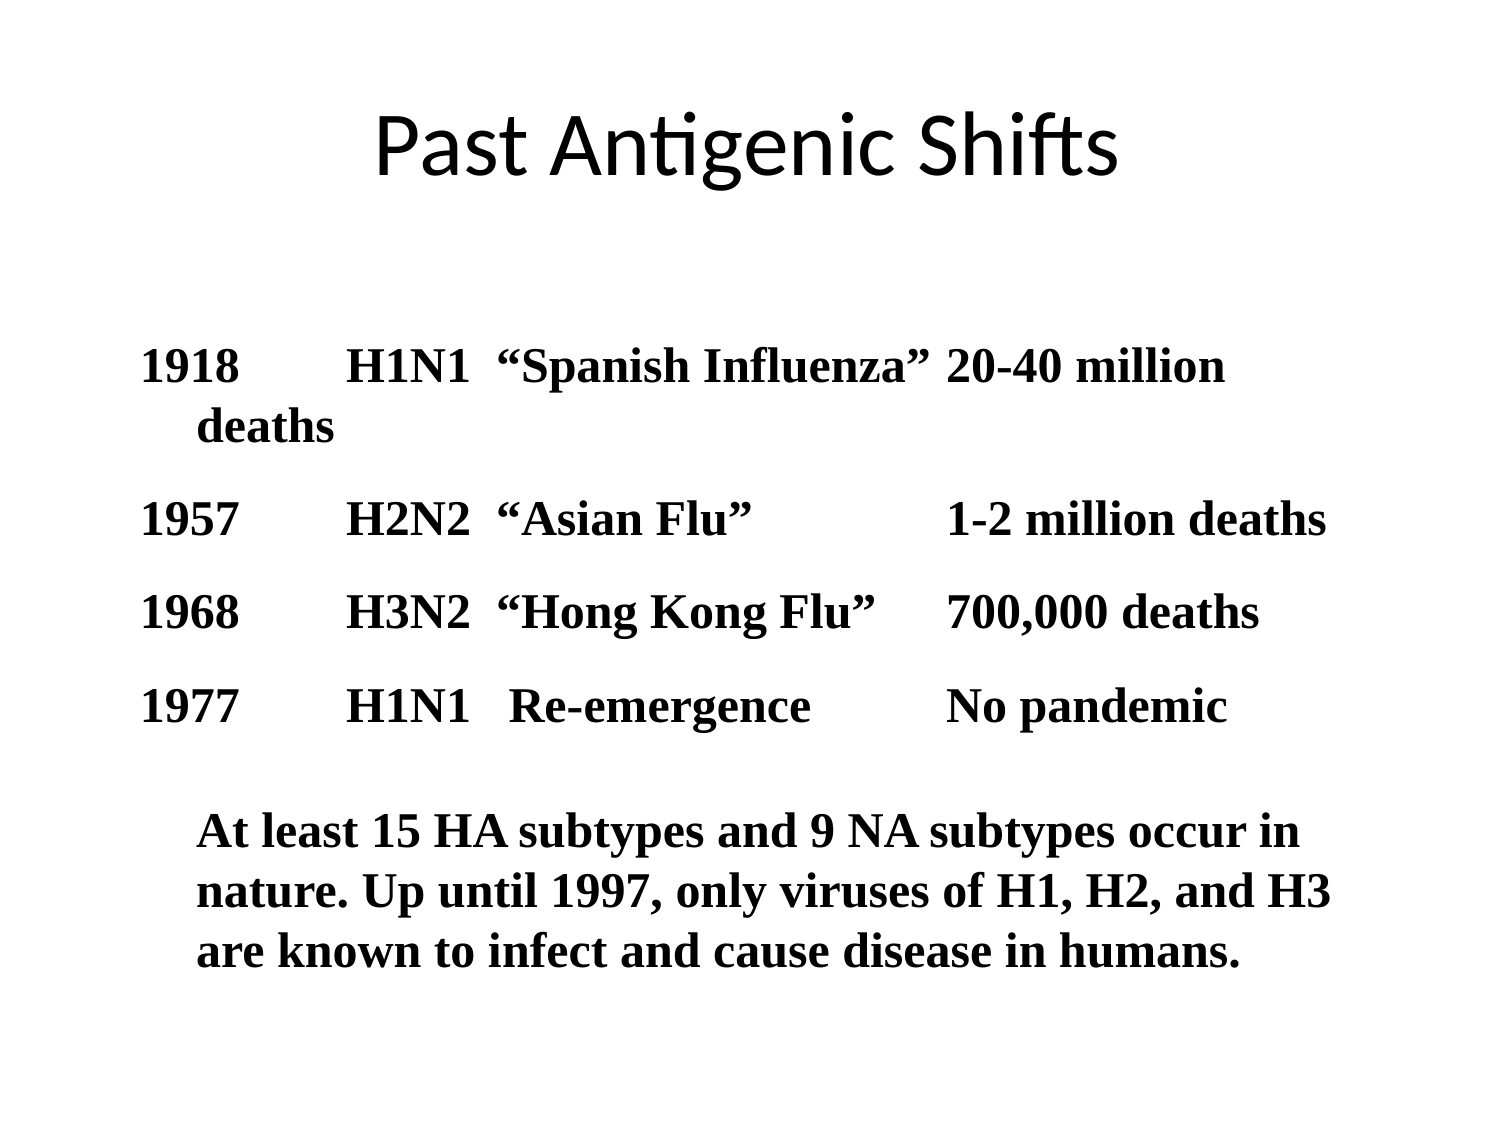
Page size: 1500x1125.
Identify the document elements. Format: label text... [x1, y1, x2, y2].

title Past Antigenic Shifts [100, 45, 1396, 233]
list 1918 H1N1 “Spanish Influenza” 20-40 million deaths 1957 H2N2 “Asian Flu” 1-2 million deaths 1968 H3N2 “Hong Kong Flu” 700,000 deaths 1977 H1N1 Re-emergence No pandemic At least 15 HA subtypes and 9 NA subtypes occur in nature. Up until 1997, only viruses of H1, H2, and H3 are known to infect and cause disease in humans. [125, 324, 1353, 1063]
